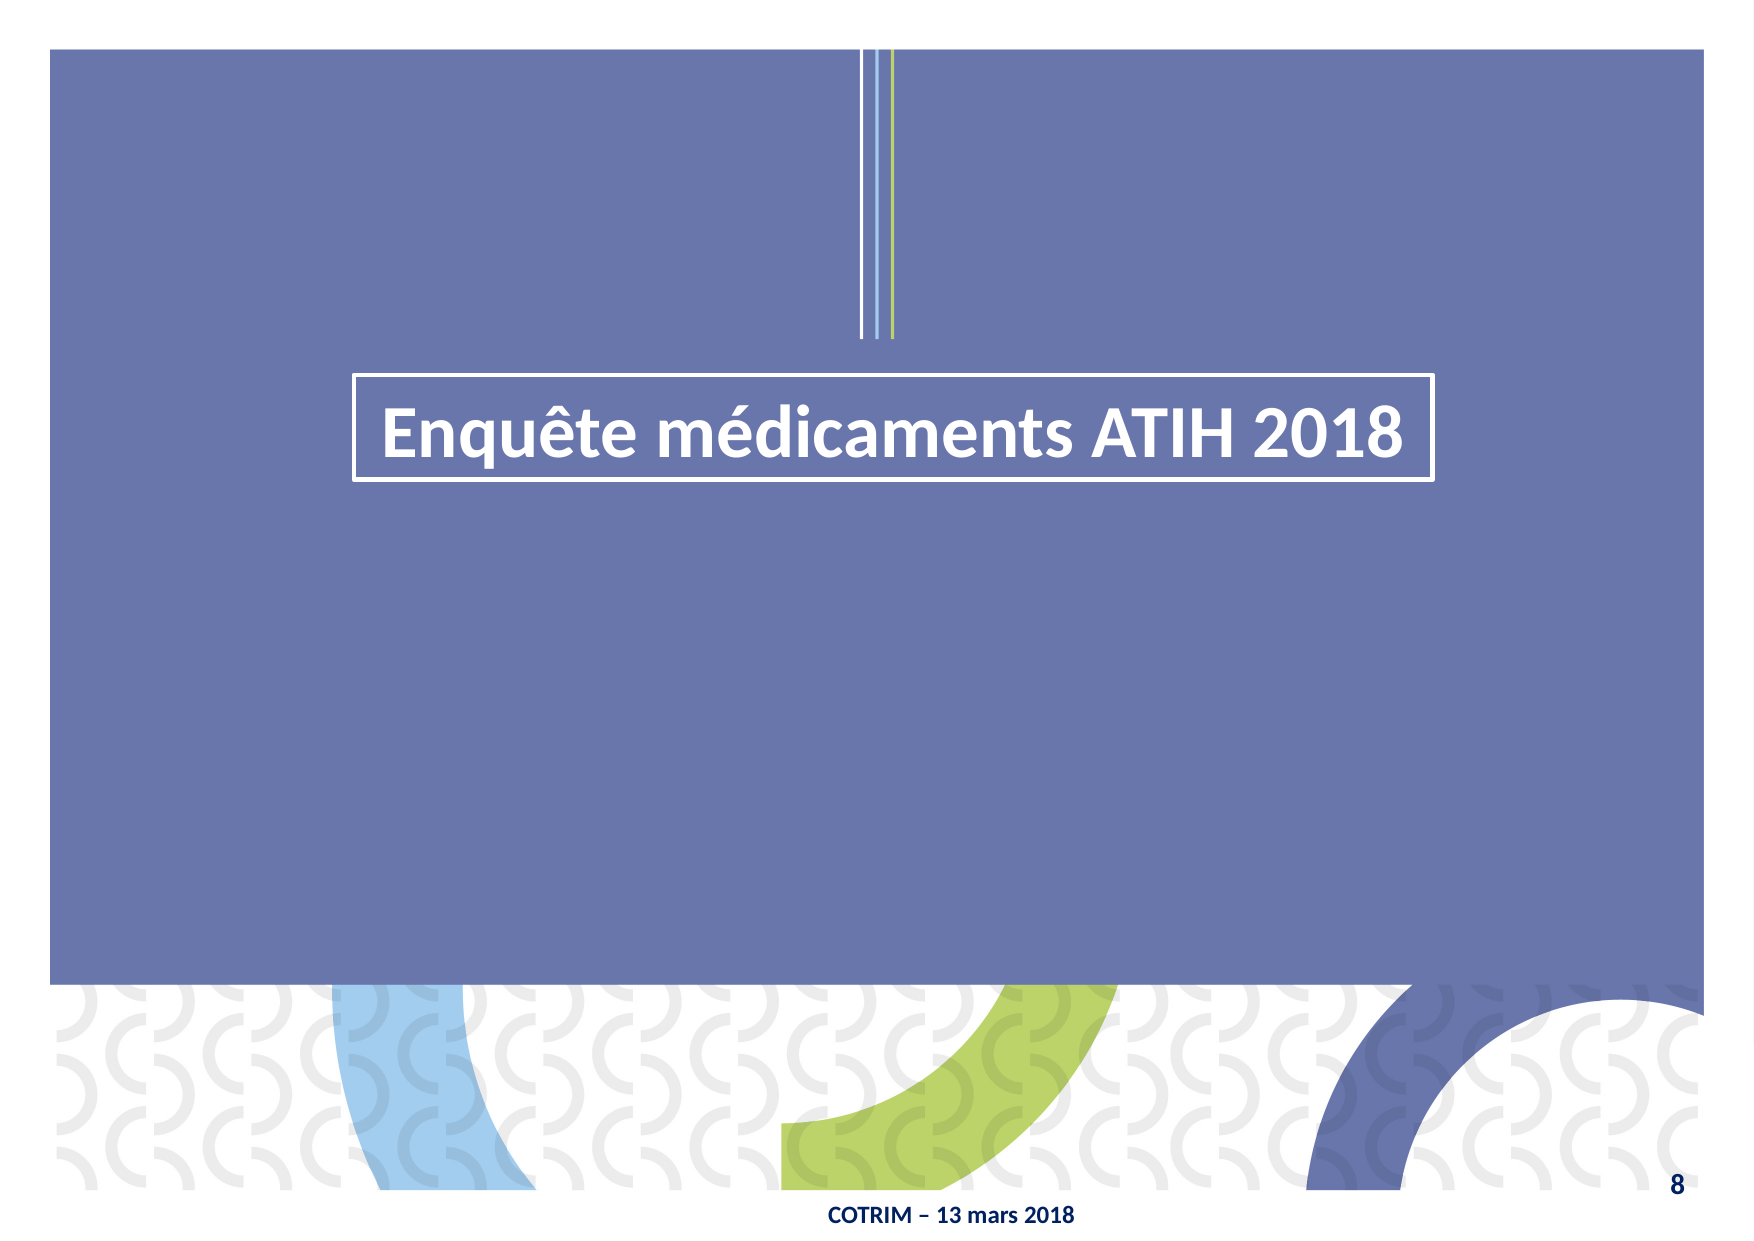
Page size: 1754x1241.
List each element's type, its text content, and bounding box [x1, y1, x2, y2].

picture [0, 0, 1754, 1240]
text_box 8 [1648, 1158, 1708, 1208]
text_box Enquête médicaments ATIH 2018 [353, 374, 1433, 480]
